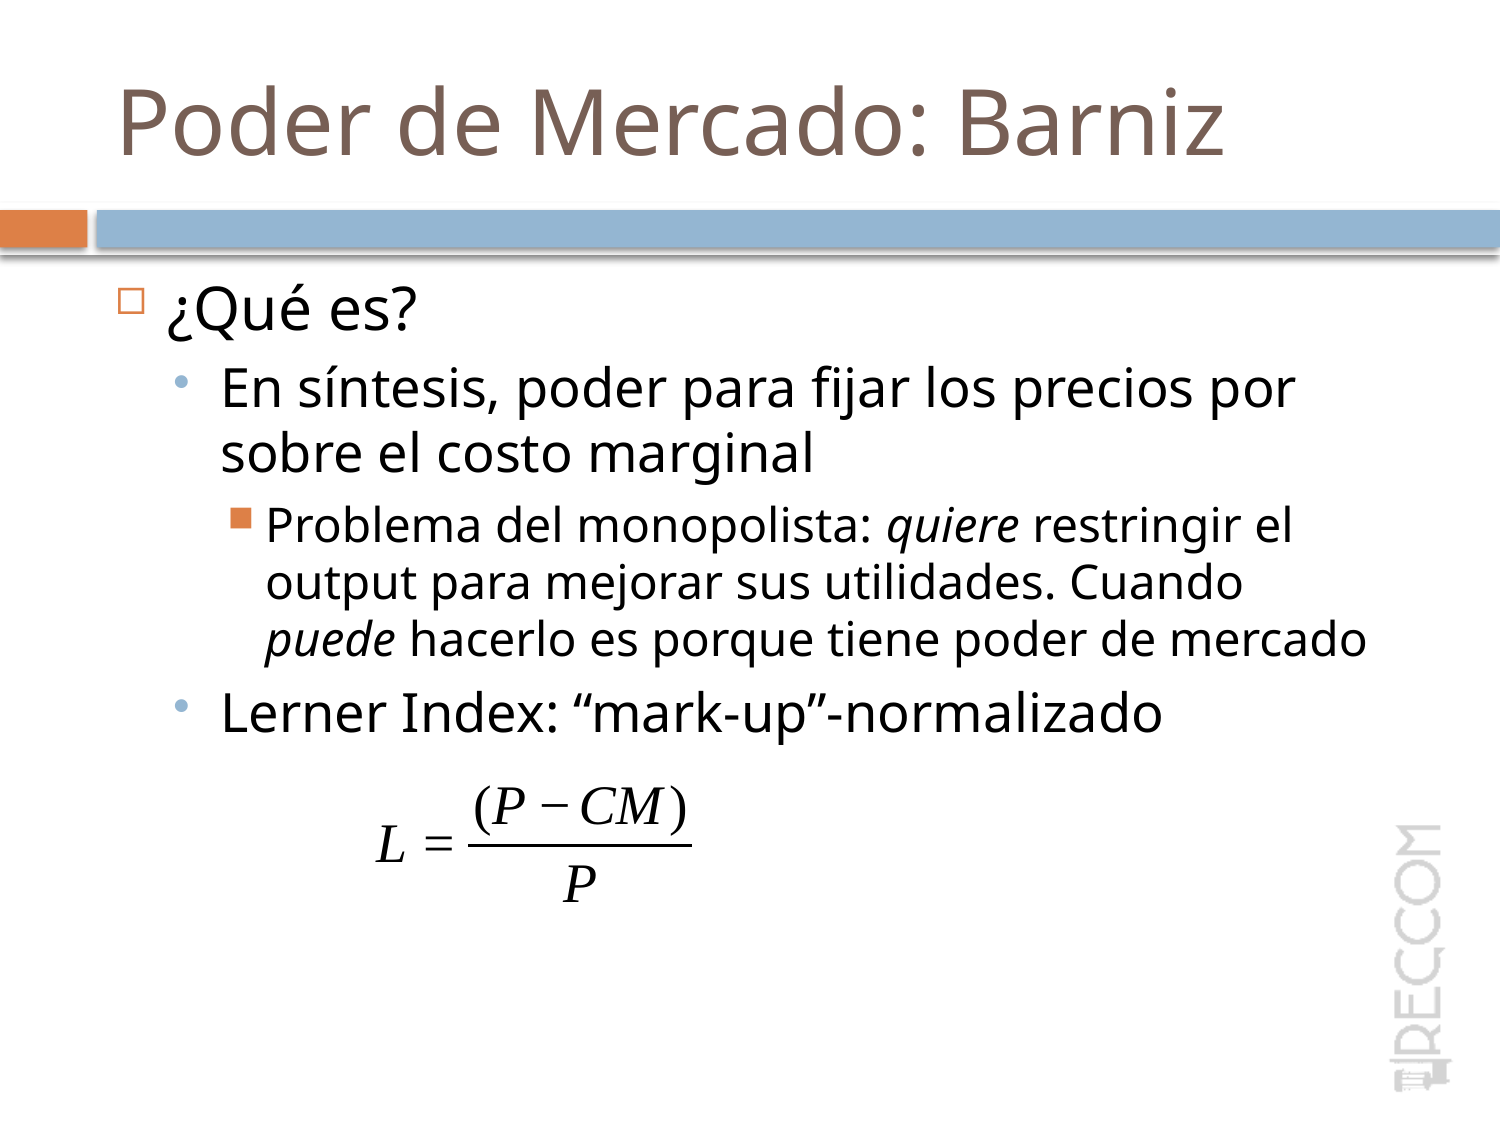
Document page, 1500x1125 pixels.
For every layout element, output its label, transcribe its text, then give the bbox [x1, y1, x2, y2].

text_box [364, 772, 701, 913]
title Poder de Mercado: Barniz [100, 37, 1438, 200]
list ¿Qué es? En síntesis, poder para fijar los precios por sobre el costo marginal Problema del monopolista: quiere restringir el output para mejorar sus utilidades. Cuando puede hacerlo es porque tiene poder de mercado Lerner Index: “mark-up”-normalizado [100, 262, 1400, 1000]
